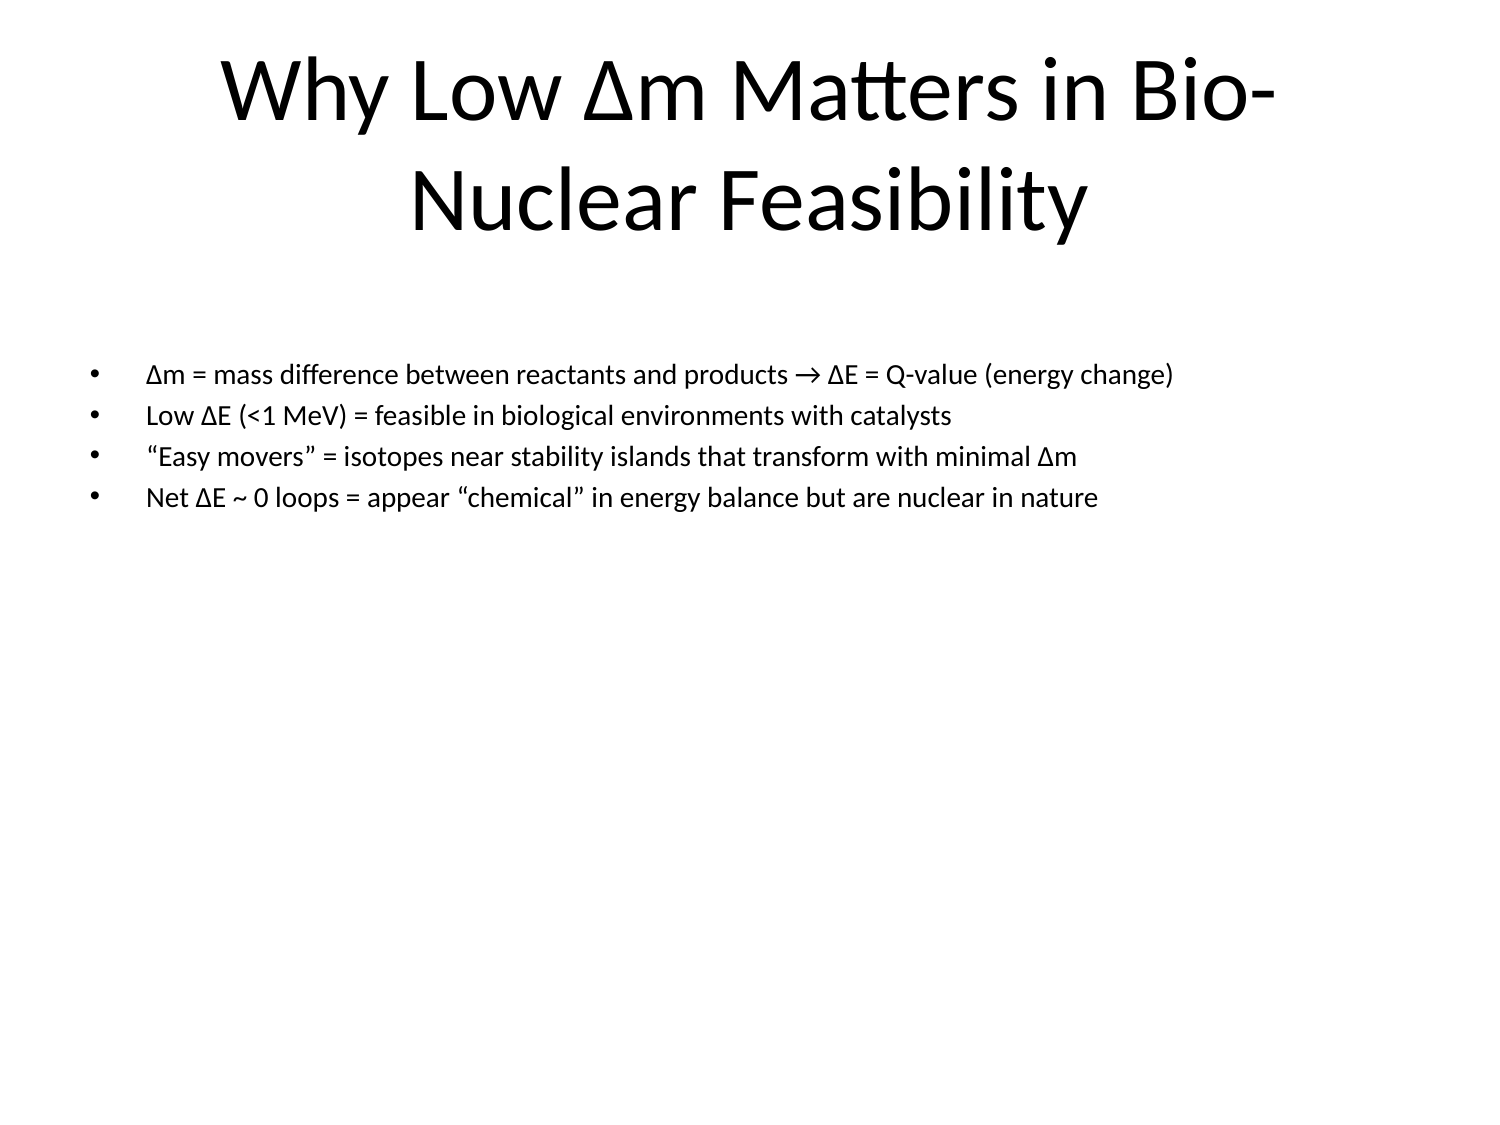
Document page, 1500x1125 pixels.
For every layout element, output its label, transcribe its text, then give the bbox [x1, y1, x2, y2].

list Δm = mass difference between reactants and products → ΔE = Q-value (energy change) Low ΔE (<1 MeV) = feasible in biological environments with catalysts “Easy movers” = isotopes near stability islands that transform with minimal Δm Net ΔE ~ 0 loops = appear “chemical” in energy balance but are nuclear in nature [75, 262, 1425, 1005]
title Why Low Δm Matters in Bio-Nuclear Feasibility [75, 45, 1425, 233]
